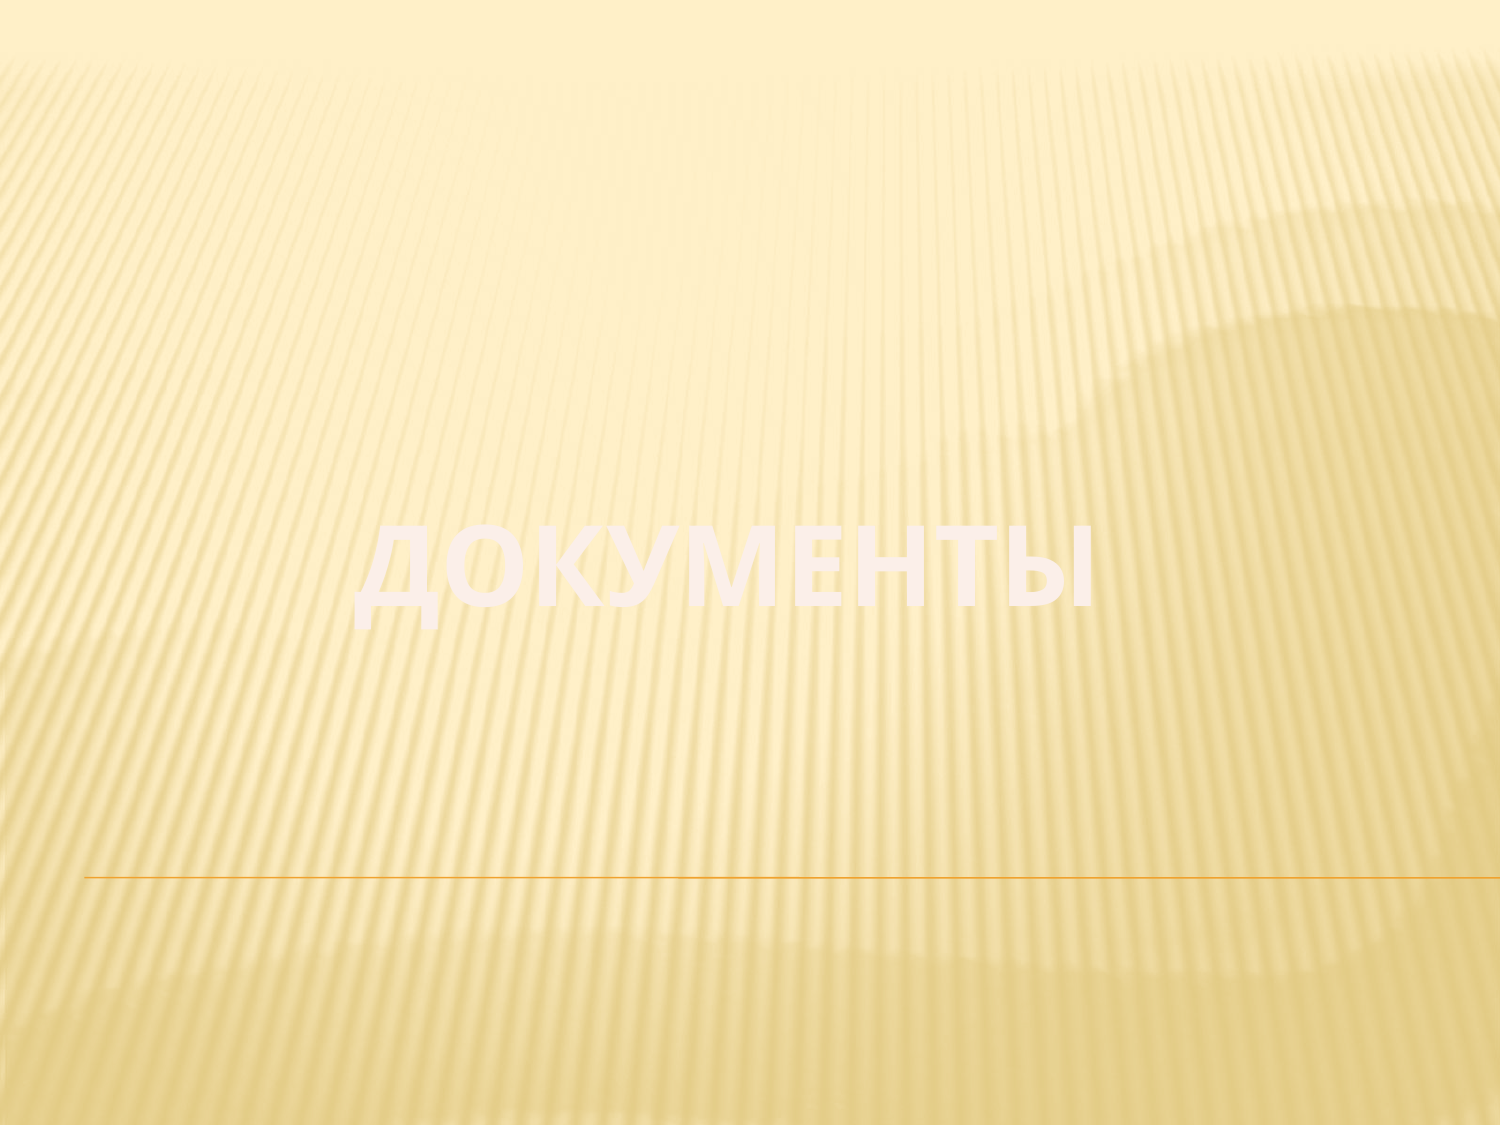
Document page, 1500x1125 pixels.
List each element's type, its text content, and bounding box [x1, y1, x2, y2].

text_box ДОКУМЕНТЫ [339, 486, 1118, 637]
